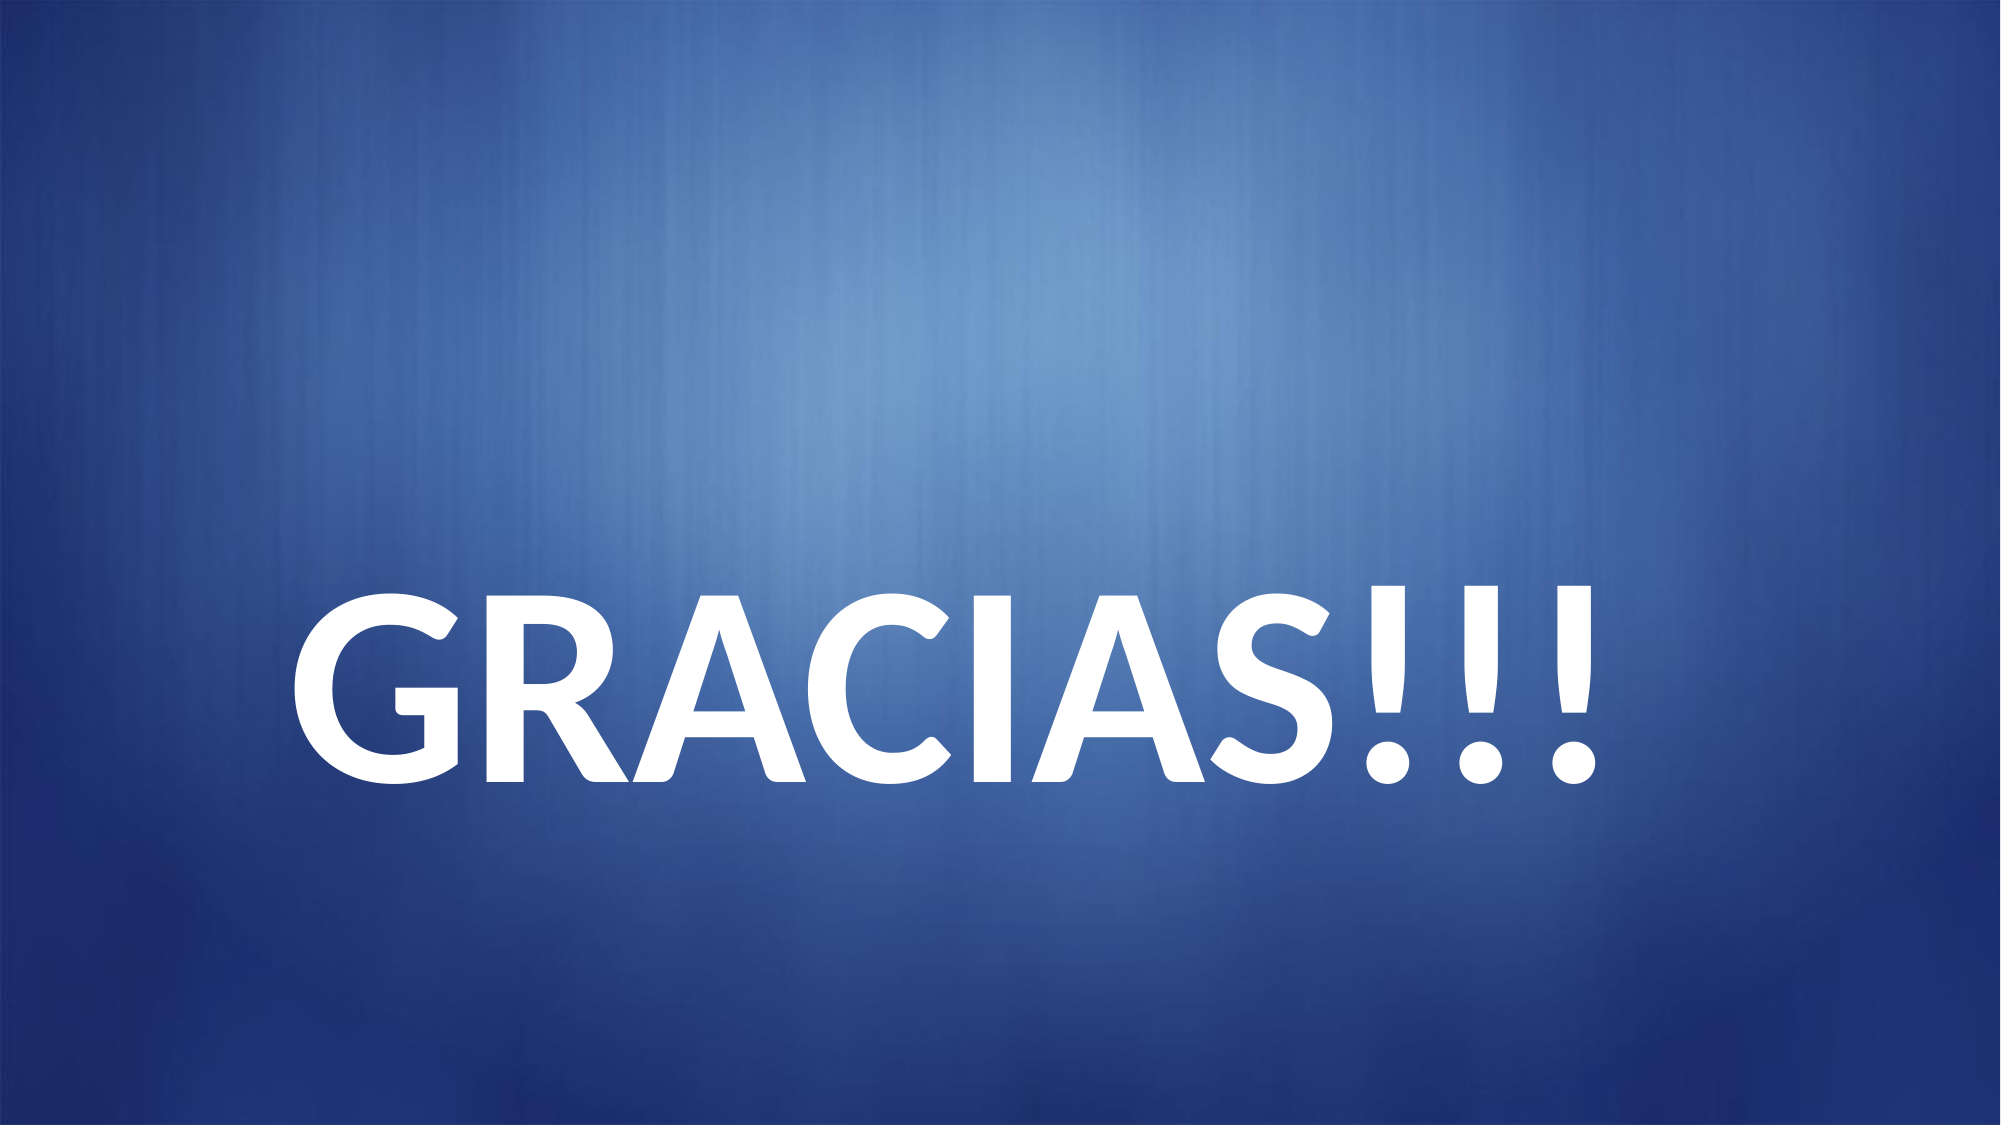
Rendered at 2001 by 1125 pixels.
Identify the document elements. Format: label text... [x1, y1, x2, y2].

picture [0, 0, 2001, 1125]
text_box GRACIAS!!! [272, 487, 1688, 848]
